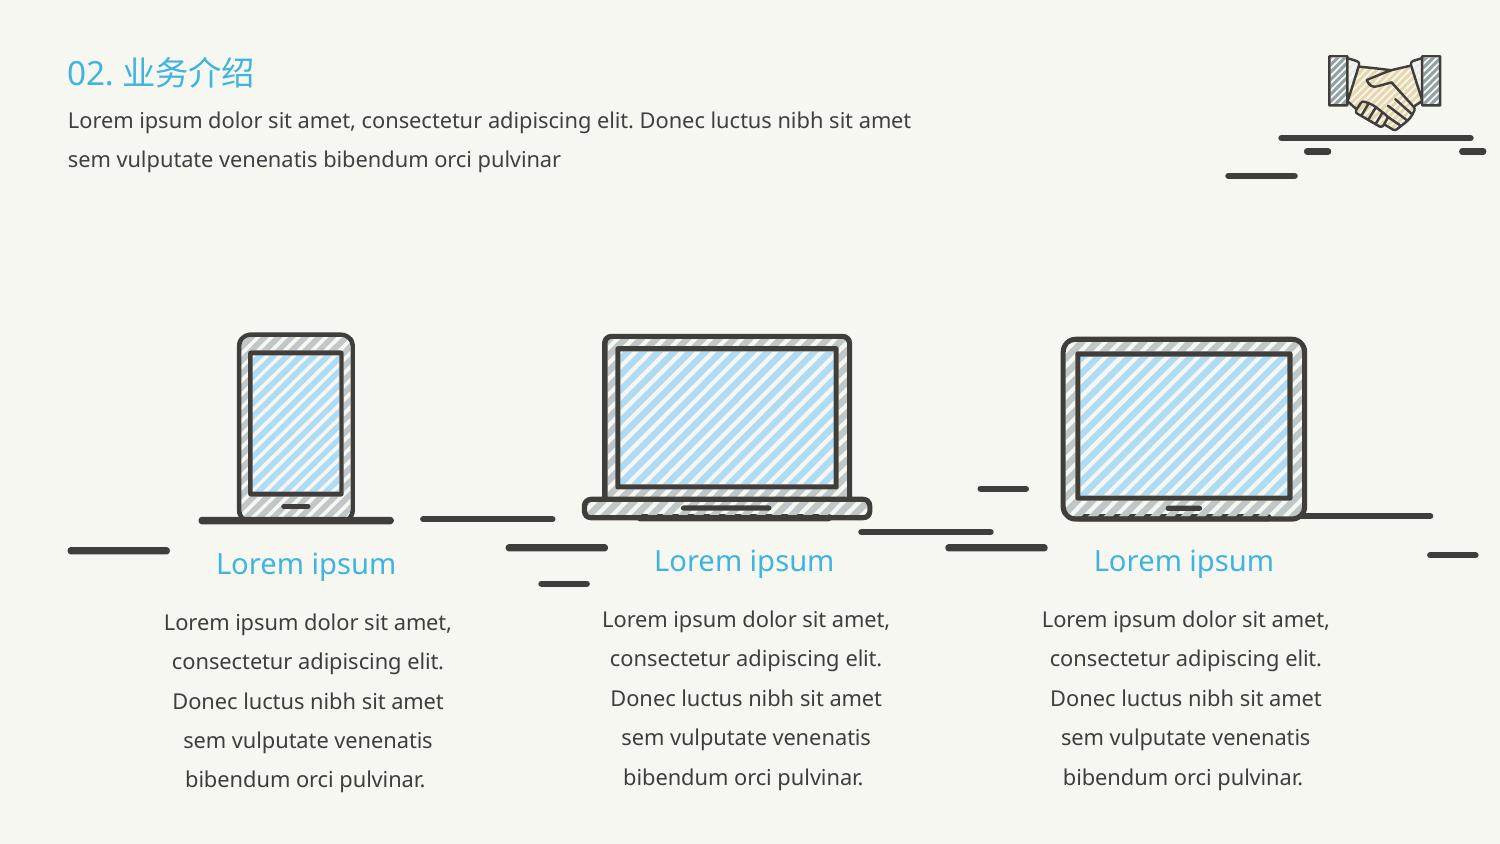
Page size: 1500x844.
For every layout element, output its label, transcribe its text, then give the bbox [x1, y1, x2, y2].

text_box [505, 544, 608, 552]
text_box Lorem ipsum dolor sit amet, consectetur adipiscing elit. Donec luctus nibh sit amet sem vulputate venenatis bibendum orci pulvinar. [139, 588, 477, 800]
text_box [1060, 336, 1308, 522]
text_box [236, 332, 355, 524]
text_box 02.业务介绍 [52, 45, 270, 100]
text_box [67, 547, 170, 555]
text_box Lorem ipsum dolor sit amet, consectetur adipiscing elit. Donec luctus nibh sit amet sem vulputate venenatis bibendum orci pulvinar [53, 85, 943, 180]
text_box Lorem ipsum dolor sit amet, consectetur adipiscing elit. Donec luctus nibh sit amet sem vulputate venenatis bibendum orci pulvinar. [1017, 585, 1355, 797]
text_box [198, 516, 394, 525]
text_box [581, 333, 873, 521]
text_box Lorem ipsum [639, 534, 857, 585]
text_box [1328, 55, 1442, 132]
text_box Lorem ipsum [1078, 534, 1297, 585]
text_box [945, 544, 1048, 552]
text_box Lorem ipsum dolor sit amet, consectetur adipiscing elit. Donec luctus nibh sit amet sem vulputate venenatis bibendum orci pulvinar. [577, 585, 916, 797]
text_box Lorem ipsum [201, 537, 419, 588]
